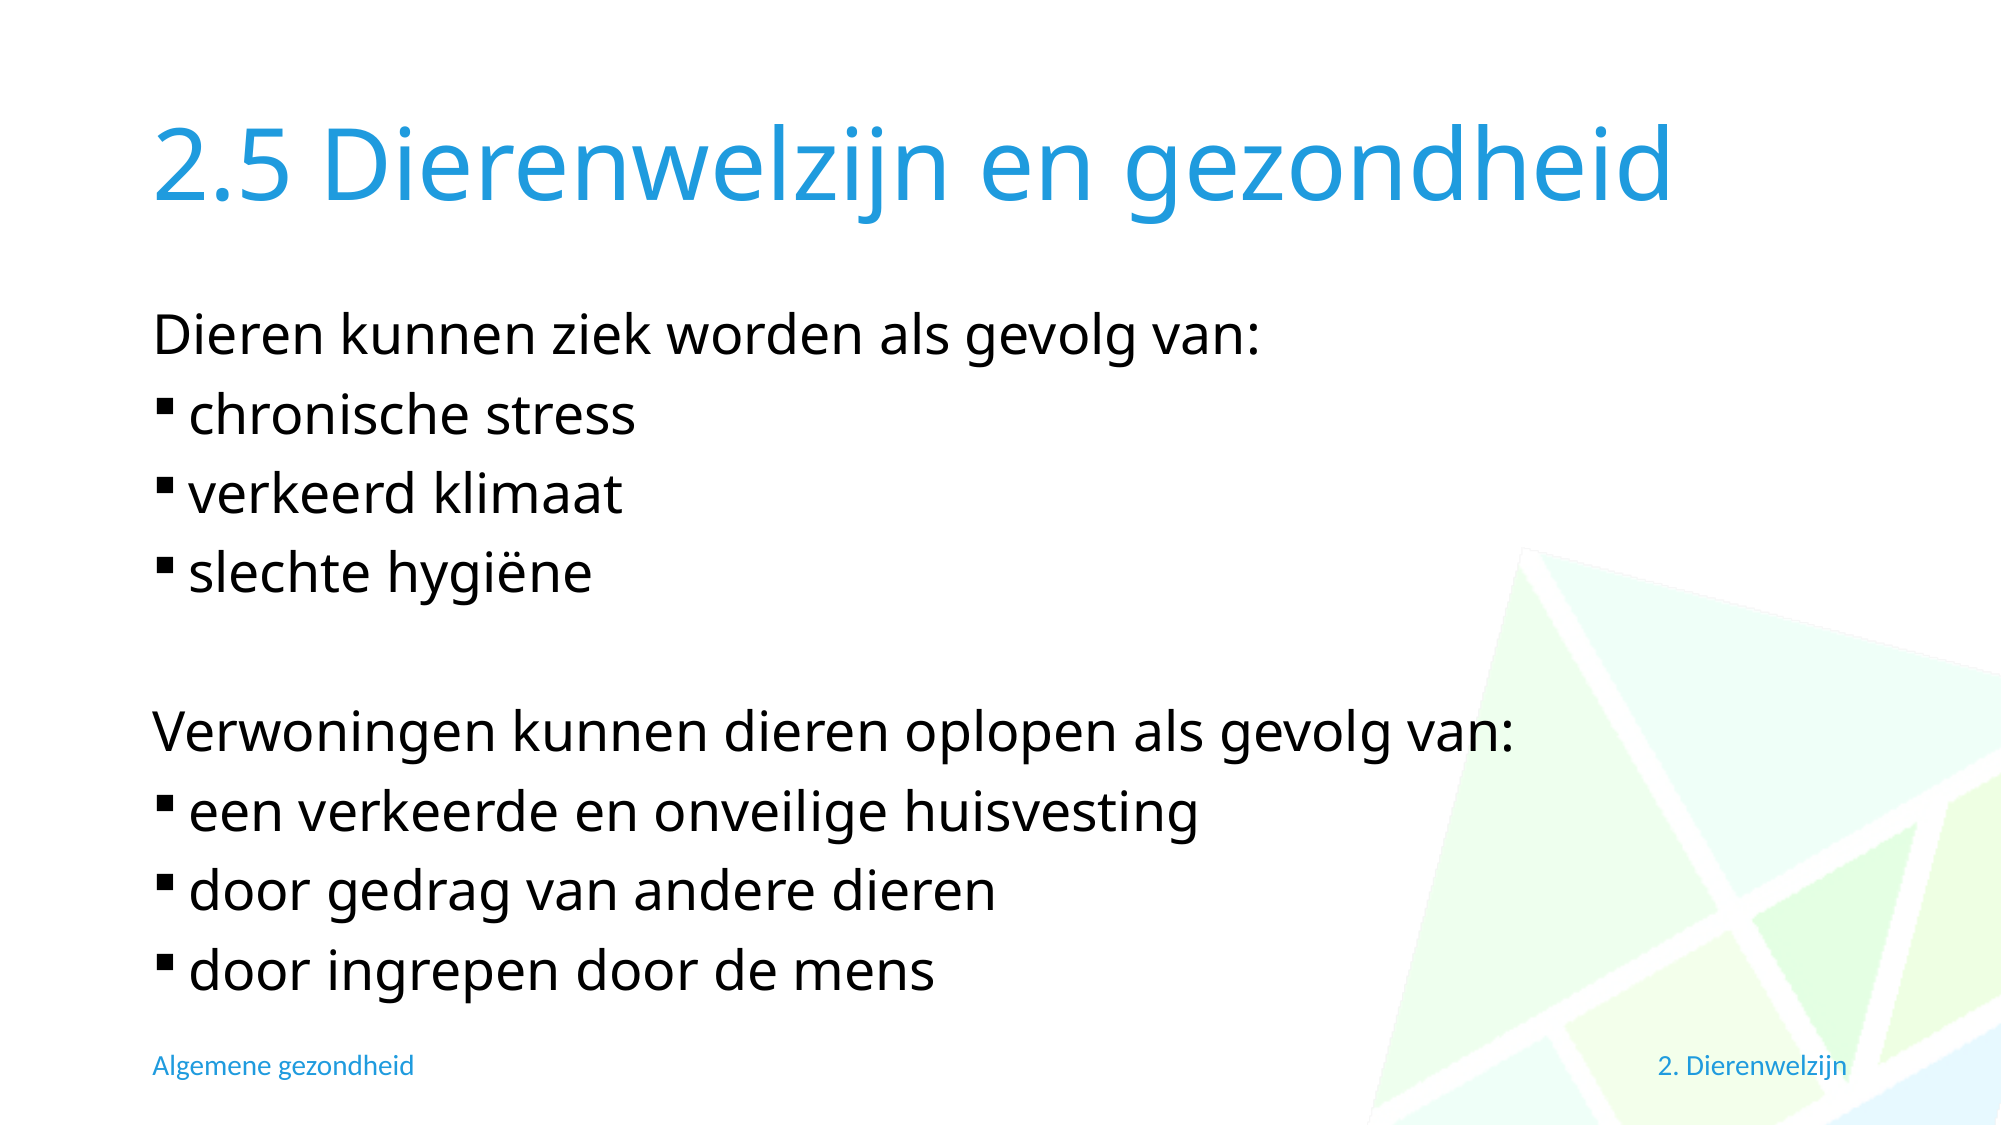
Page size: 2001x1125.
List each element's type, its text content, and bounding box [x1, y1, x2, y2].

list 2. Dierenwelzijn [1412, 1042, 1863, 1103]
list Dieren kunnen ziek worden als gevolg van: chronische stress verkeerd klimaat slechte hygiëne Verwoningen kunnen dieren oplopen als gevolg van: een verkeerde en onveilige huisvesting door gedrag van andere dieren door ingrepen door de mens [137, 299, 1863, 1014]
title 2.5 Dierenwelzijn en gezondheid [137, 59, 1863, 278]
list Algemene gezondheid [137, 1042, 588, 1103]
